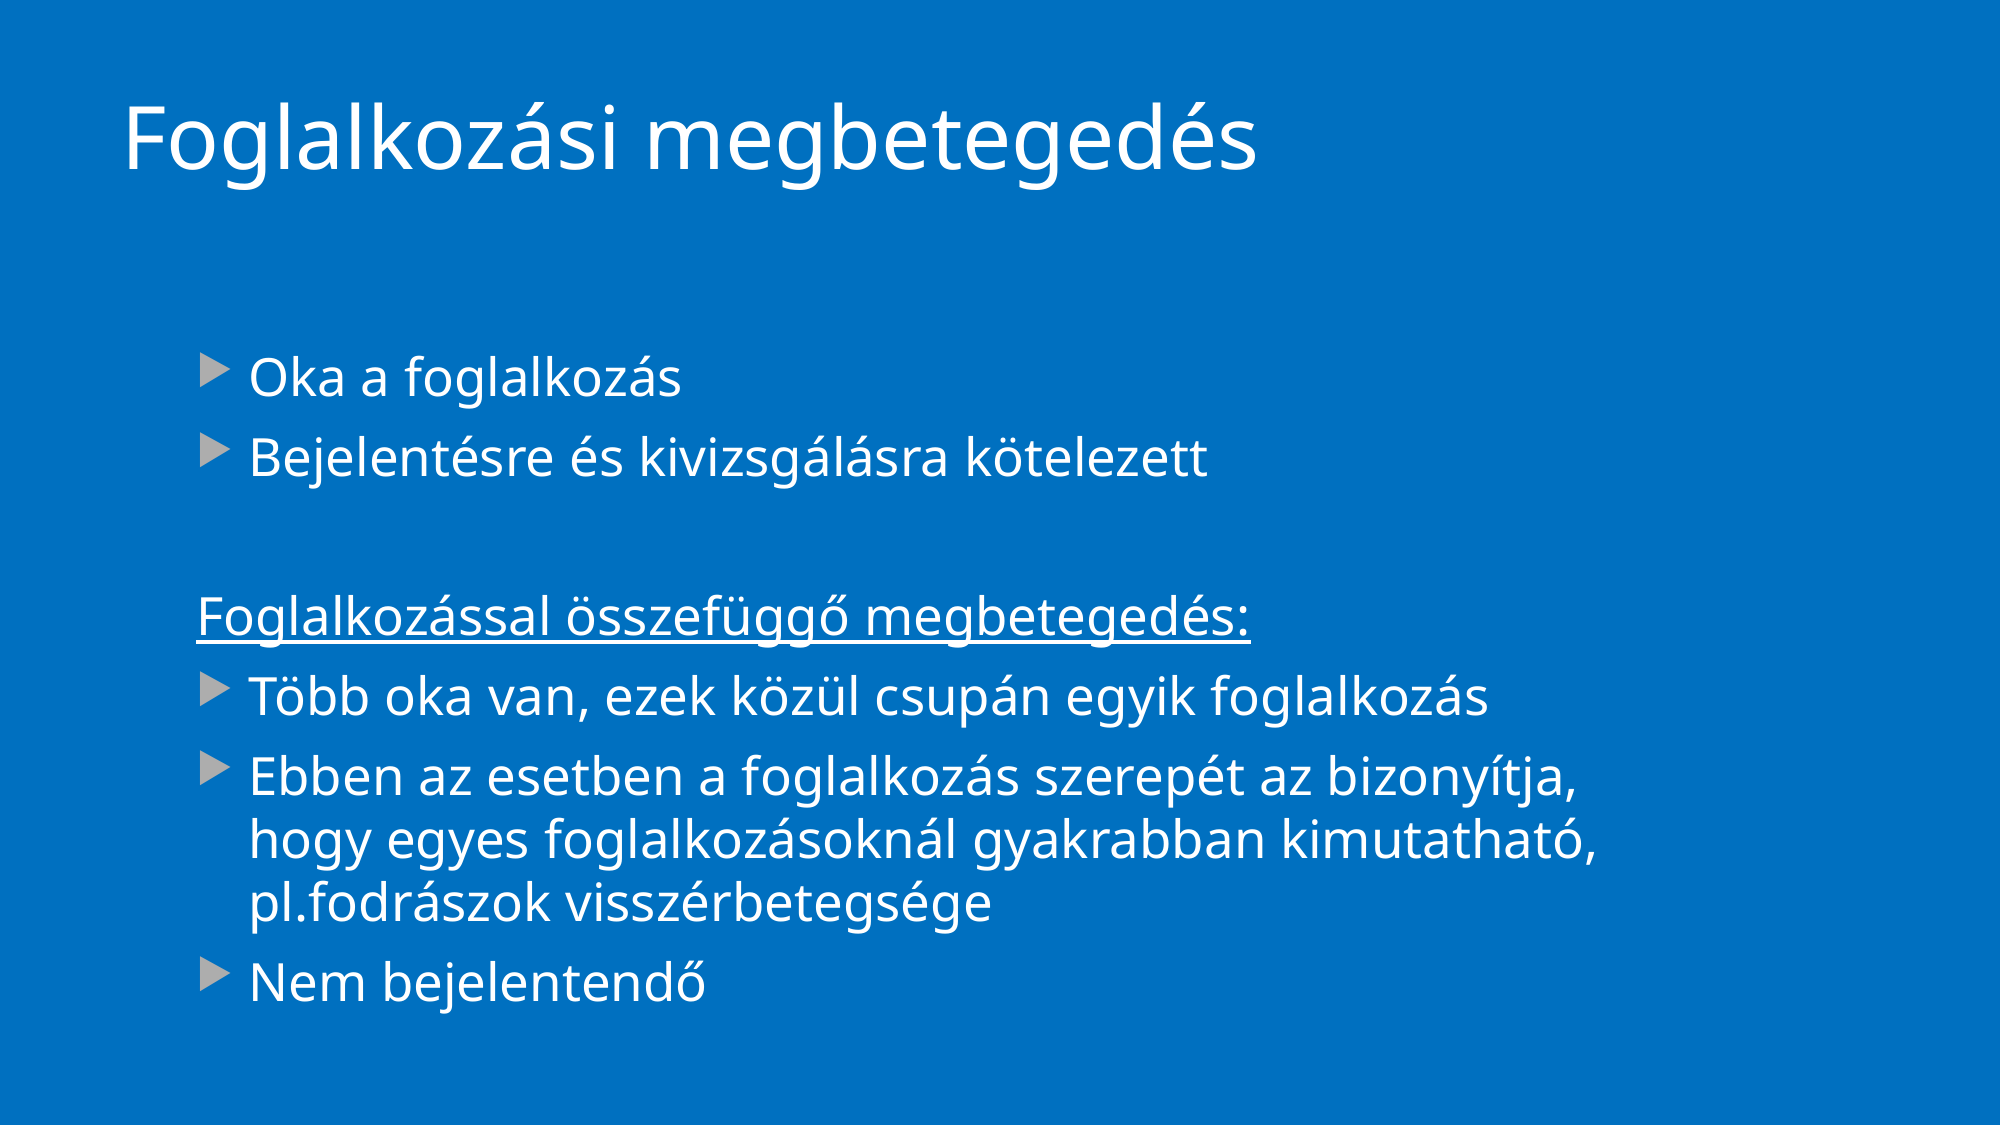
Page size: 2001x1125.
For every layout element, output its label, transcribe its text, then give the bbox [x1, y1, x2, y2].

title Foglalkozási megbetegedés [106, 74, 1649, 304]
list Oka a foglalkozás Bejelentésre és kivizsgálásra kötelezett Foglalkozással összefüggő megbetegedés: Több oka van, ezek közül csupán egyik foglalkozás Ebben az esetben a foglalkozás szerepét az bizonyítja, hogy egyes foglalkozásoknál gyakrabban kimutatható, pl.fodrászok visszérbetegsége Nem bejelentendő [181, 336, 1649, 1025]
